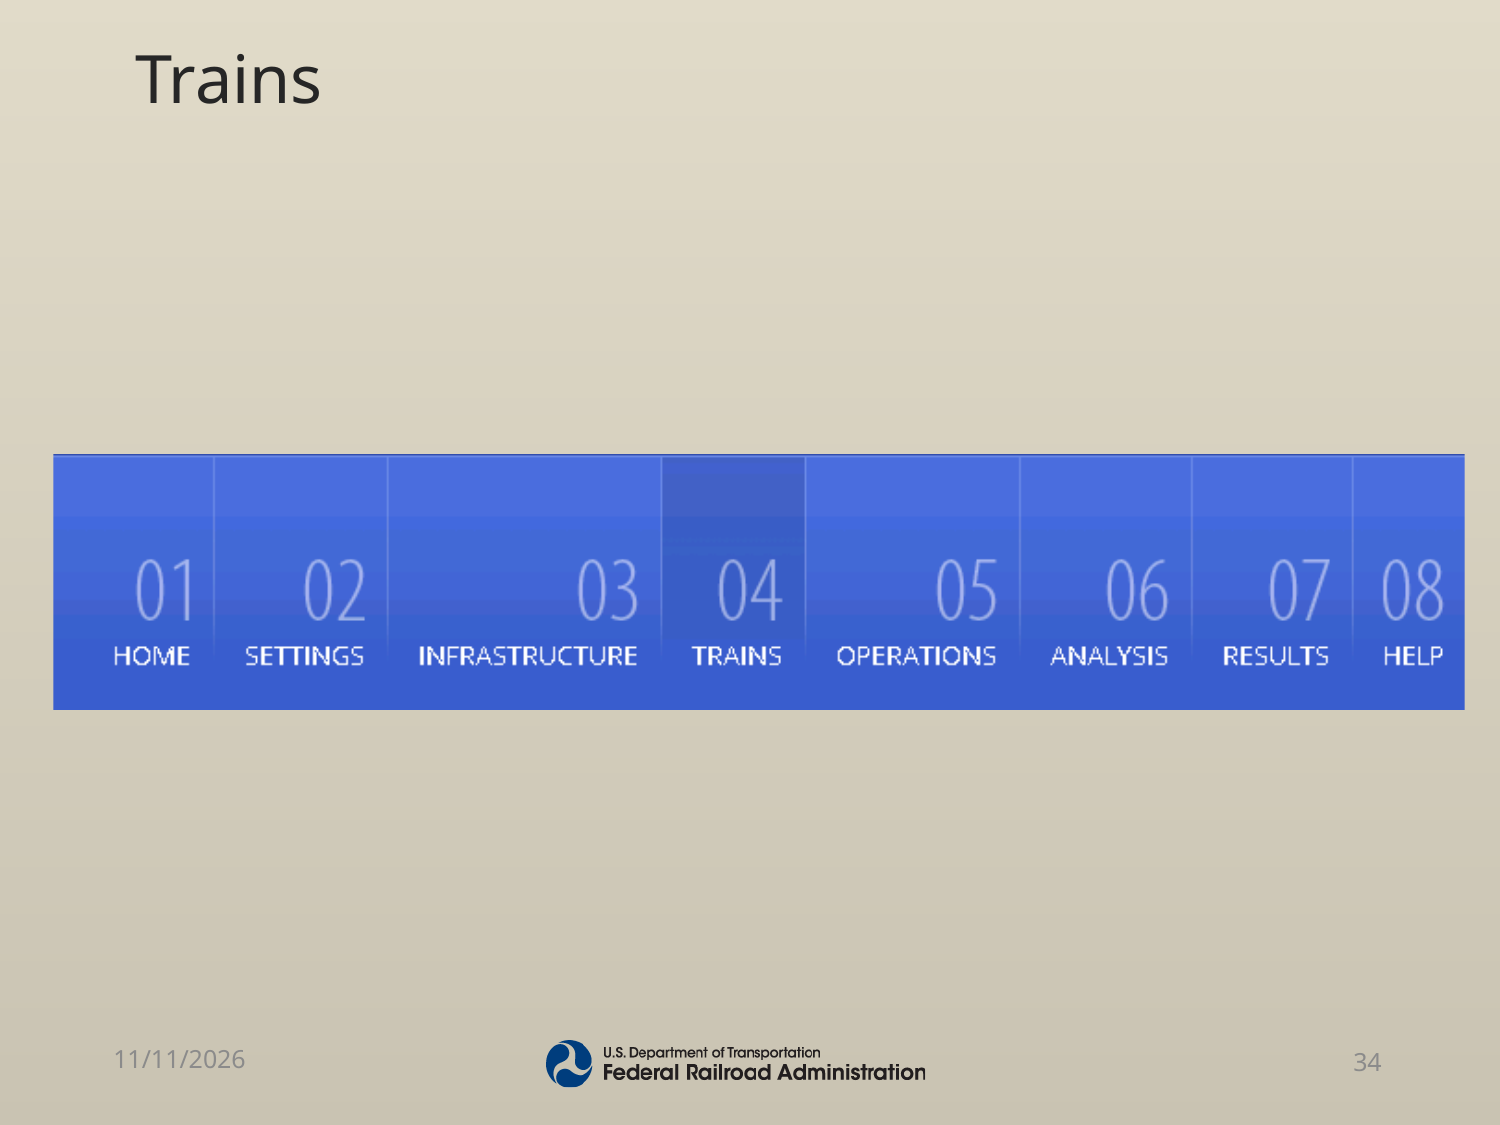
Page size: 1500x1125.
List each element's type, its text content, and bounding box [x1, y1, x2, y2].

title Trains [120, 20, 1380, 145]
picture [526, 1035, 926, 1088]
picture [53, 454, 1465, 710]
slide_number 34 [1059, 1033, 1397, 1094]
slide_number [98, 1030, 436, 1091]
